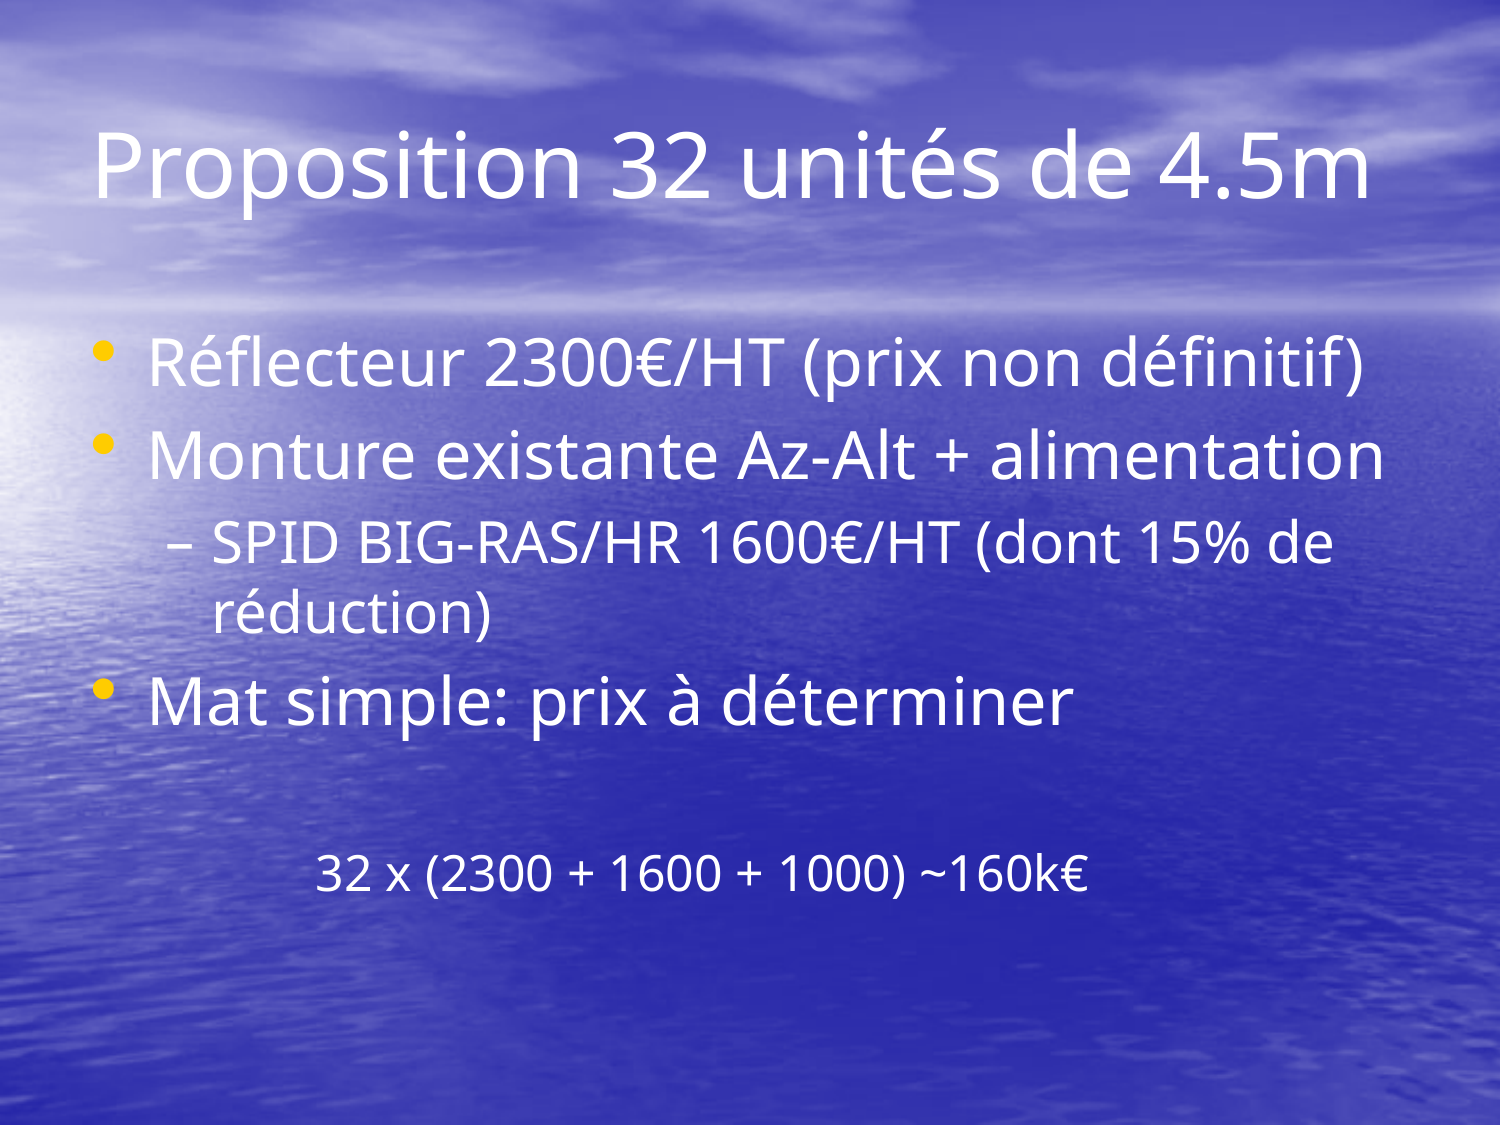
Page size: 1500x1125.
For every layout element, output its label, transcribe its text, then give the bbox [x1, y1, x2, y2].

list Réflecteur 2300€/HT (prix non définitif) Monture existante Az-Alt + alimentation SPID BIG-RAS/HR 1600€/HT (dont 15% de réduction) Mat simple: prix à déterminer [74, 312, 1426, 988]
title Proposition 32 unités de 4.5m [74, 47, 1426, 276]
text_box 32 x (2300 + 1600 + 1000) ~160k€ [301, 834, 1164, 909]
